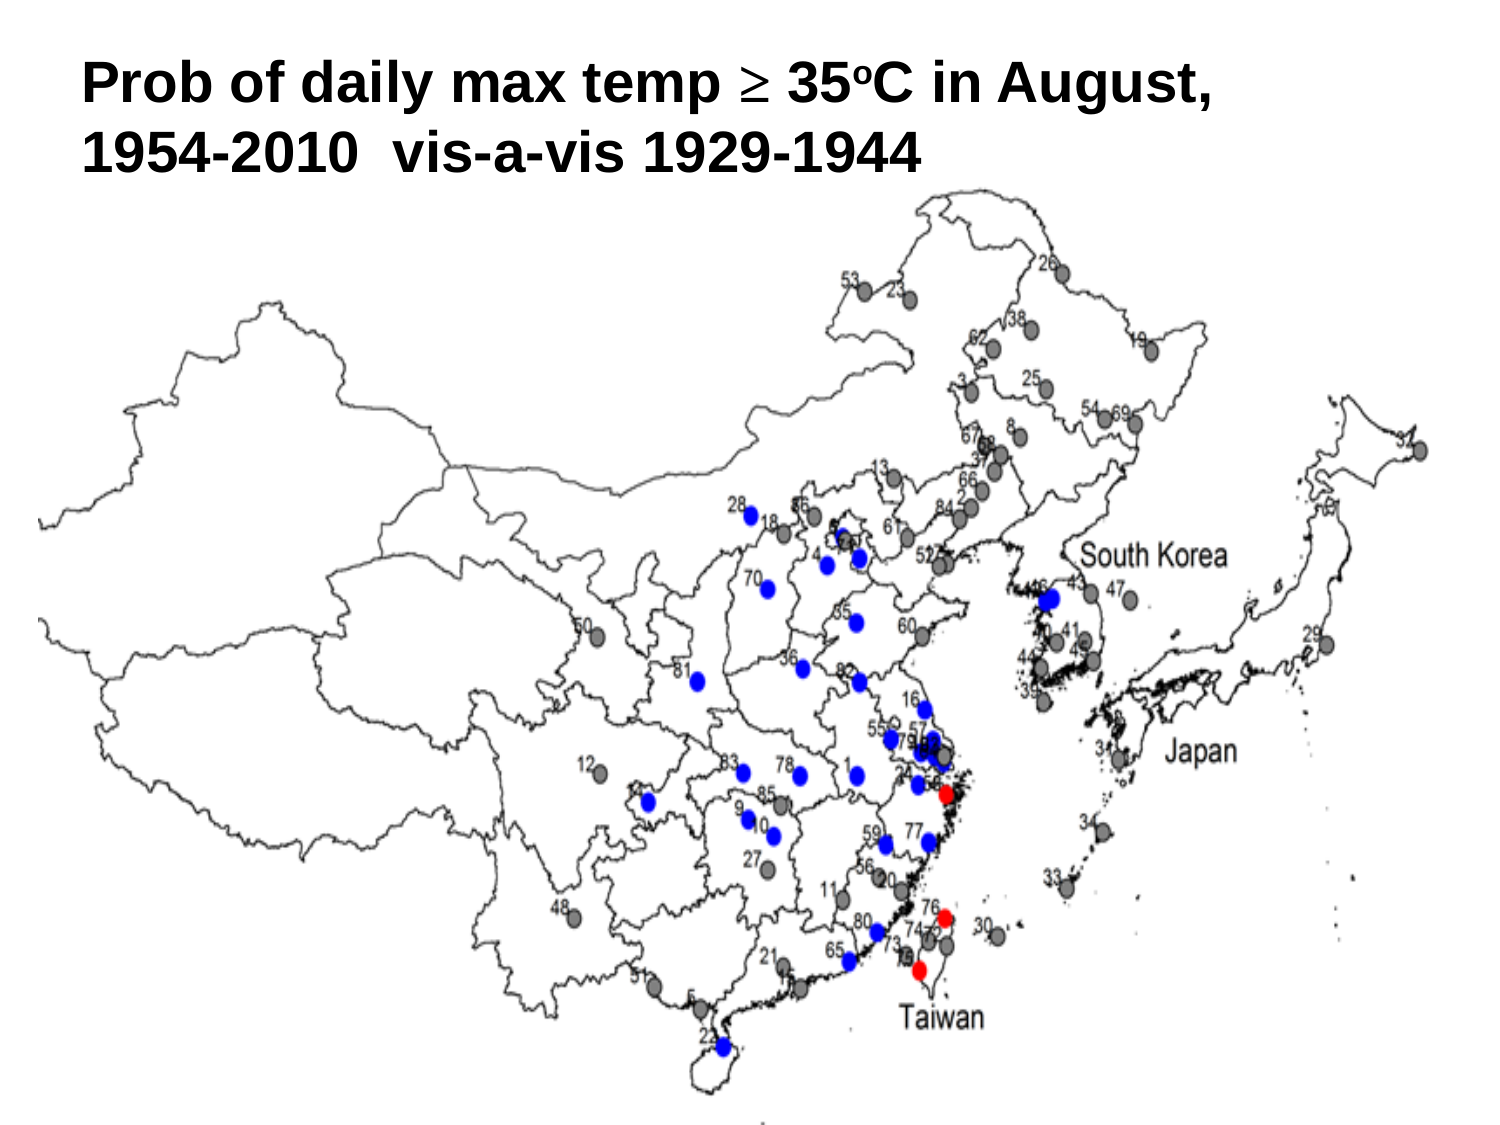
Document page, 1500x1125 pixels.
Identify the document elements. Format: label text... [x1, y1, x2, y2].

picture [38, 179, 1462, 1125]
text_box Prob of daily max temp ≥ 35oC in August, 1954-2010 vis-a-vis 1929-1944 [66, 23, 1249, 178]
